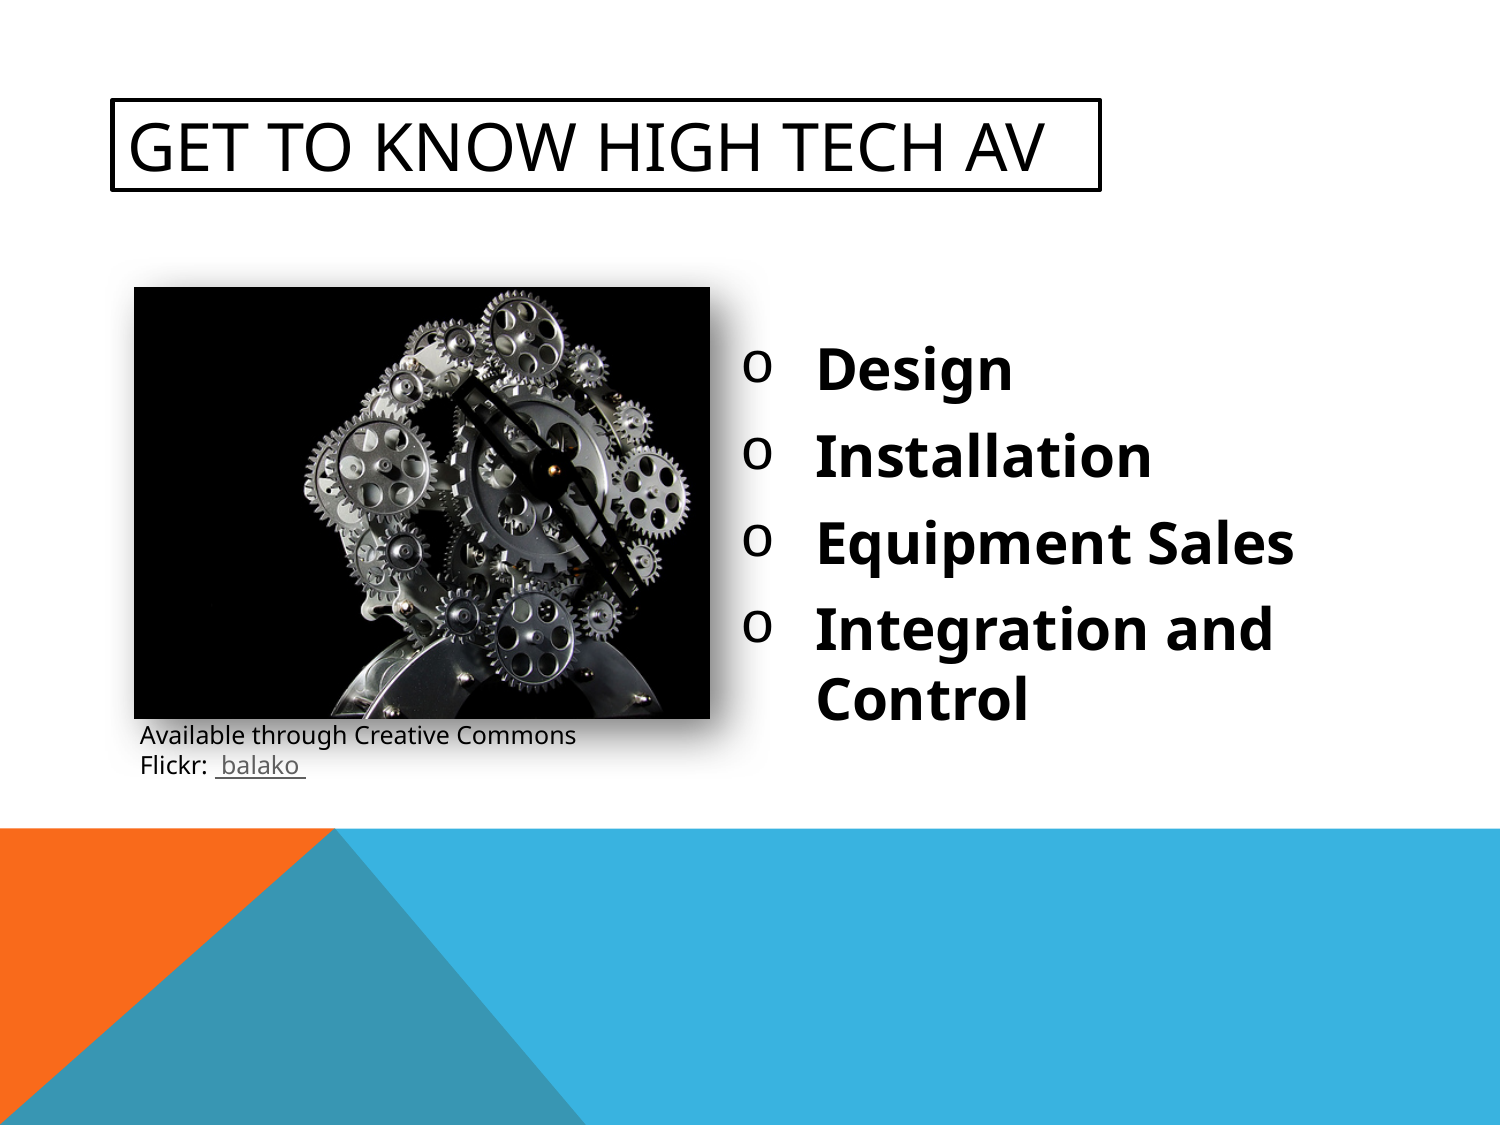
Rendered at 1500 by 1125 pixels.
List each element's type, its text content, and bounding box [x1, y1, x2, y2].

text_box Available through Creative Commons Flickr: balako [124, 712, 663, 792]
list Design Installation Equipment Sales Integration and Control [725, 324, 1488, 775]
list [134, 287, 711, 719]
title Get to know high tech av [110, 98, 1102, 192]
